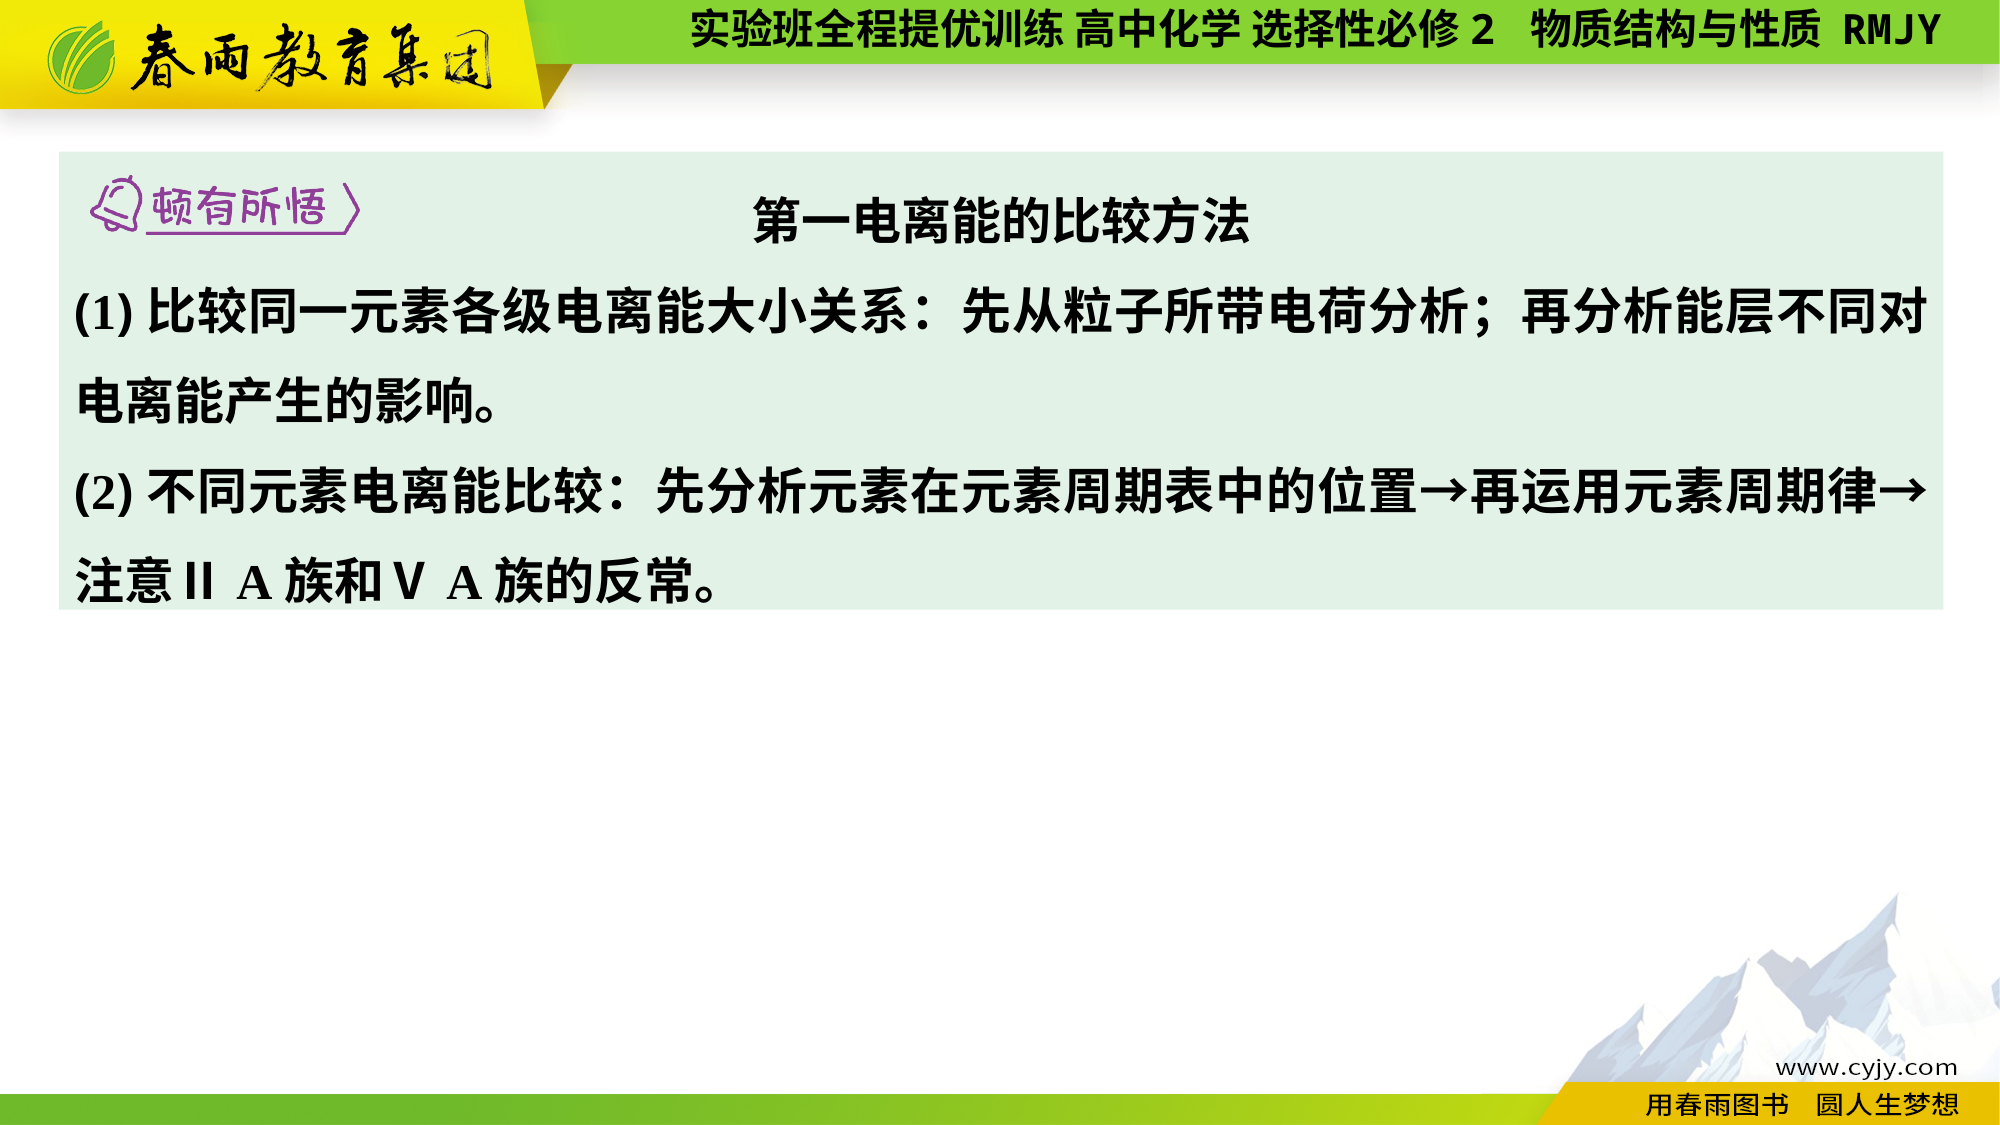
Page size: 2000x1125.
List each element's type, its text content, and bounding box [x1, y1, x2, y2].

picture [0, 0, 2000, 1125]
list 第一电离能的比较方法 (1)比较同一元素各级电离能大小关系：先从粒子所带电荷分析；再分析能层不同对电离能产生的影响。 (2)不同元素电离能比较：先分析元素在元素周期表中的位置→再运用元素周期律→注意ⅡA族和ⅤA族的反常。 [59, 151, 1944, 610]
